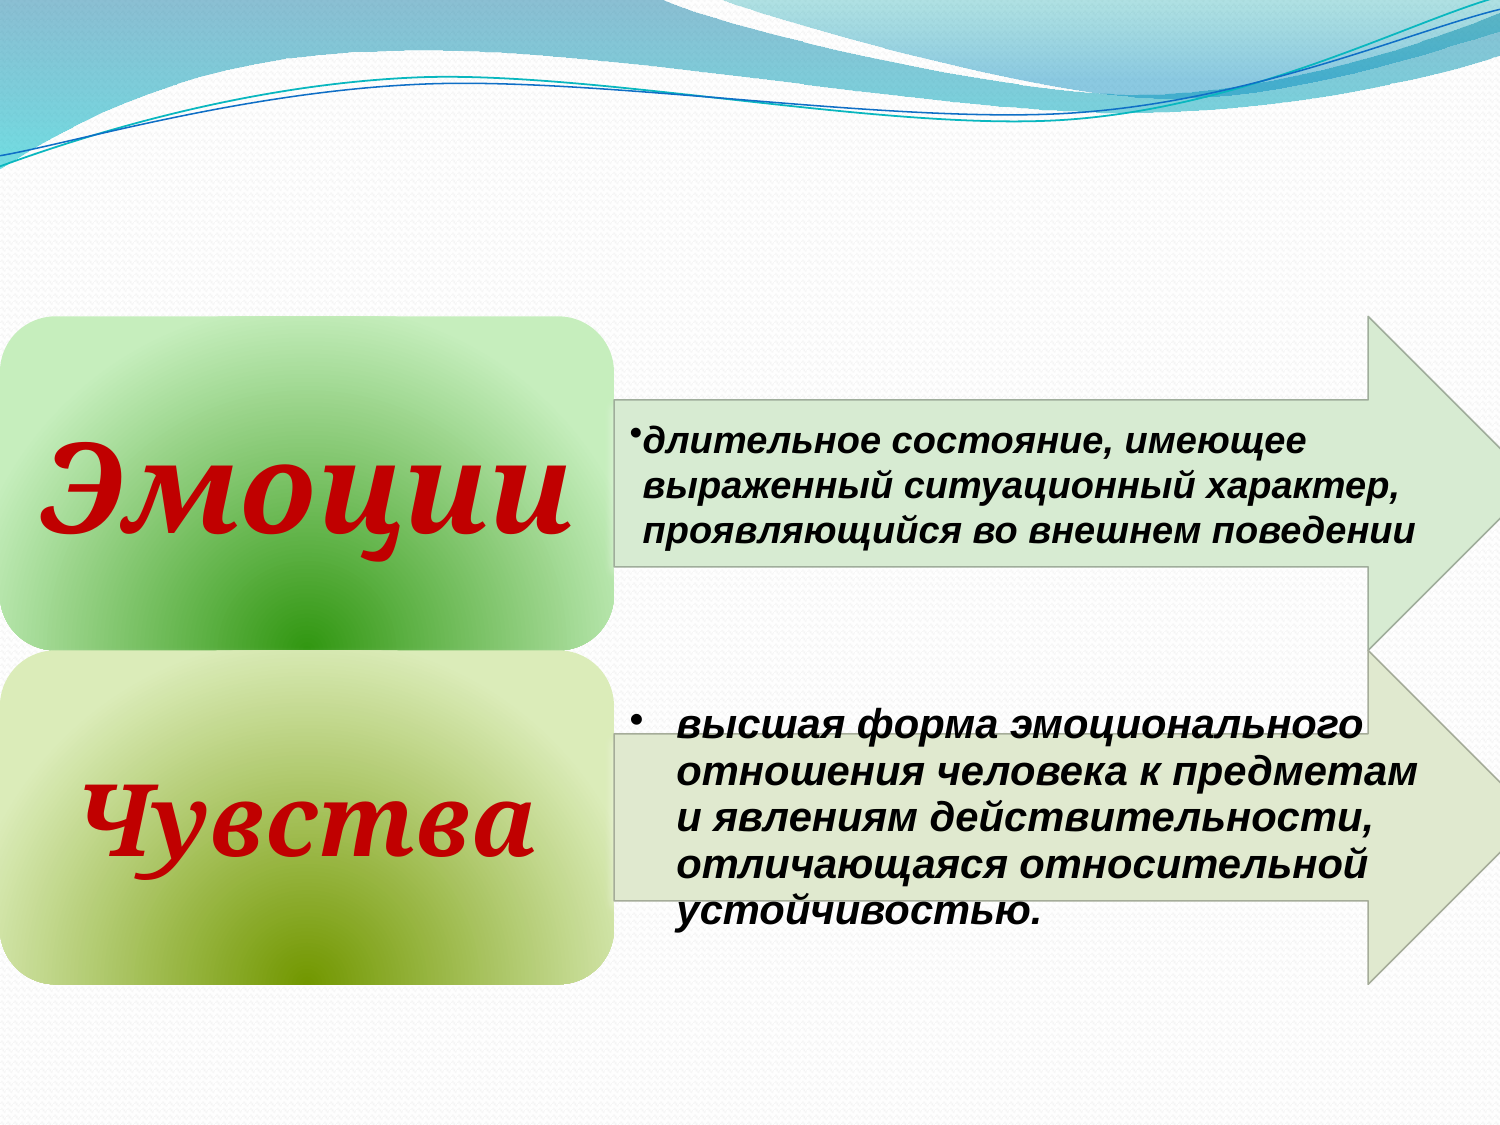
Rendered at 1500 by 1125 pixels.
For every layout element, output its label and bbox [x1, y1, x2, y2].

list [0, 316, 1500, 985]
